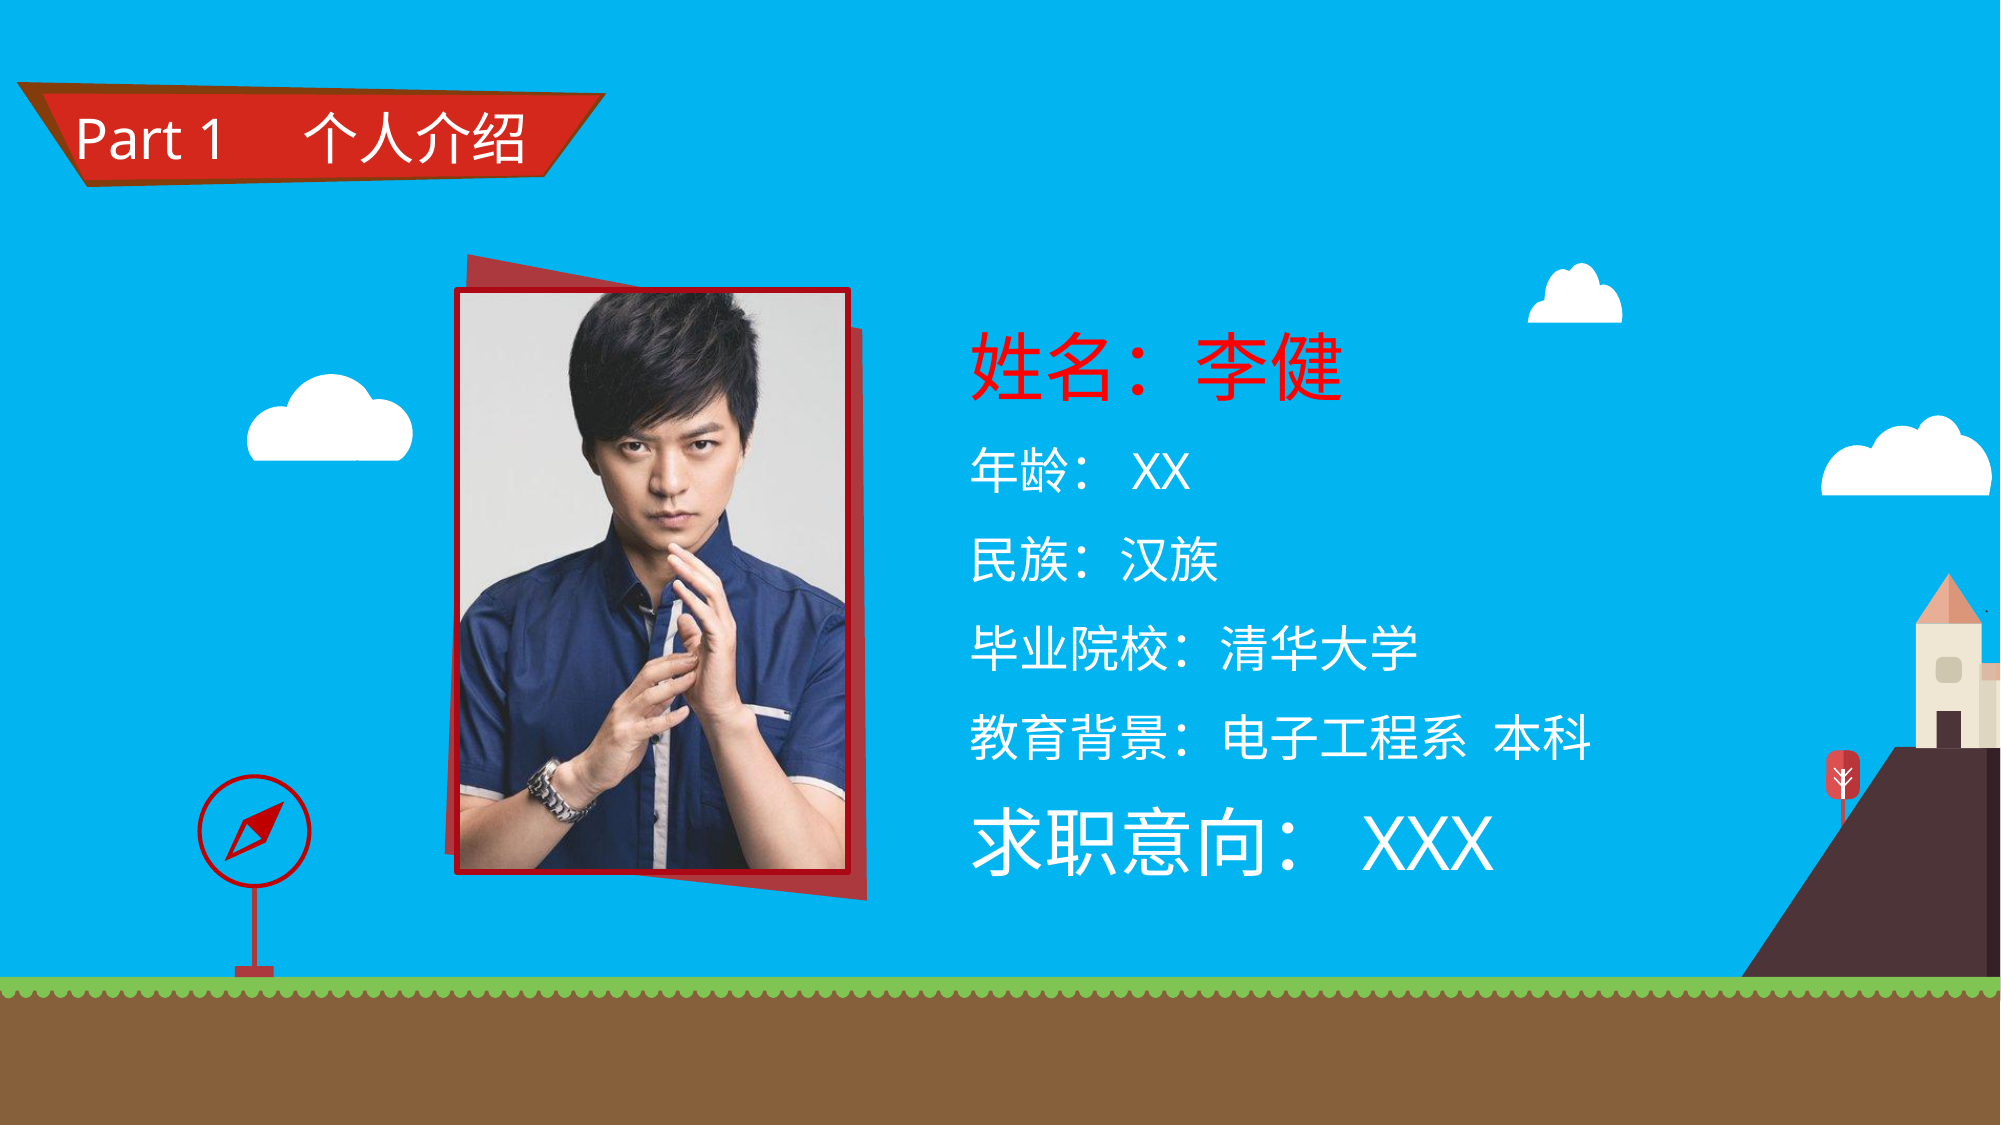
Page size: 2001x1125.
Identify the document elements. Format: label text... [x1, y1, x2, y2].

text_box 民族：汉族 [955, 521, 1294, 597]
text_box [444, 254, 867, 901]
text_box 姓名：李健 [955, 313, 1383, 419]
text_box 求职意向：XXX [955, 788, 1597, 894]
text_box 年龄：XX [955, 432, 1259, 508]
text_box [16, 81, 656, 188]
text_box 毕业院校：清华大学 [955, 610, 1449, 686]
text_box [197, 774, 312, 978]
text_box 教育背景：电子工程系 本科 [955, 699, 1631, 775]
